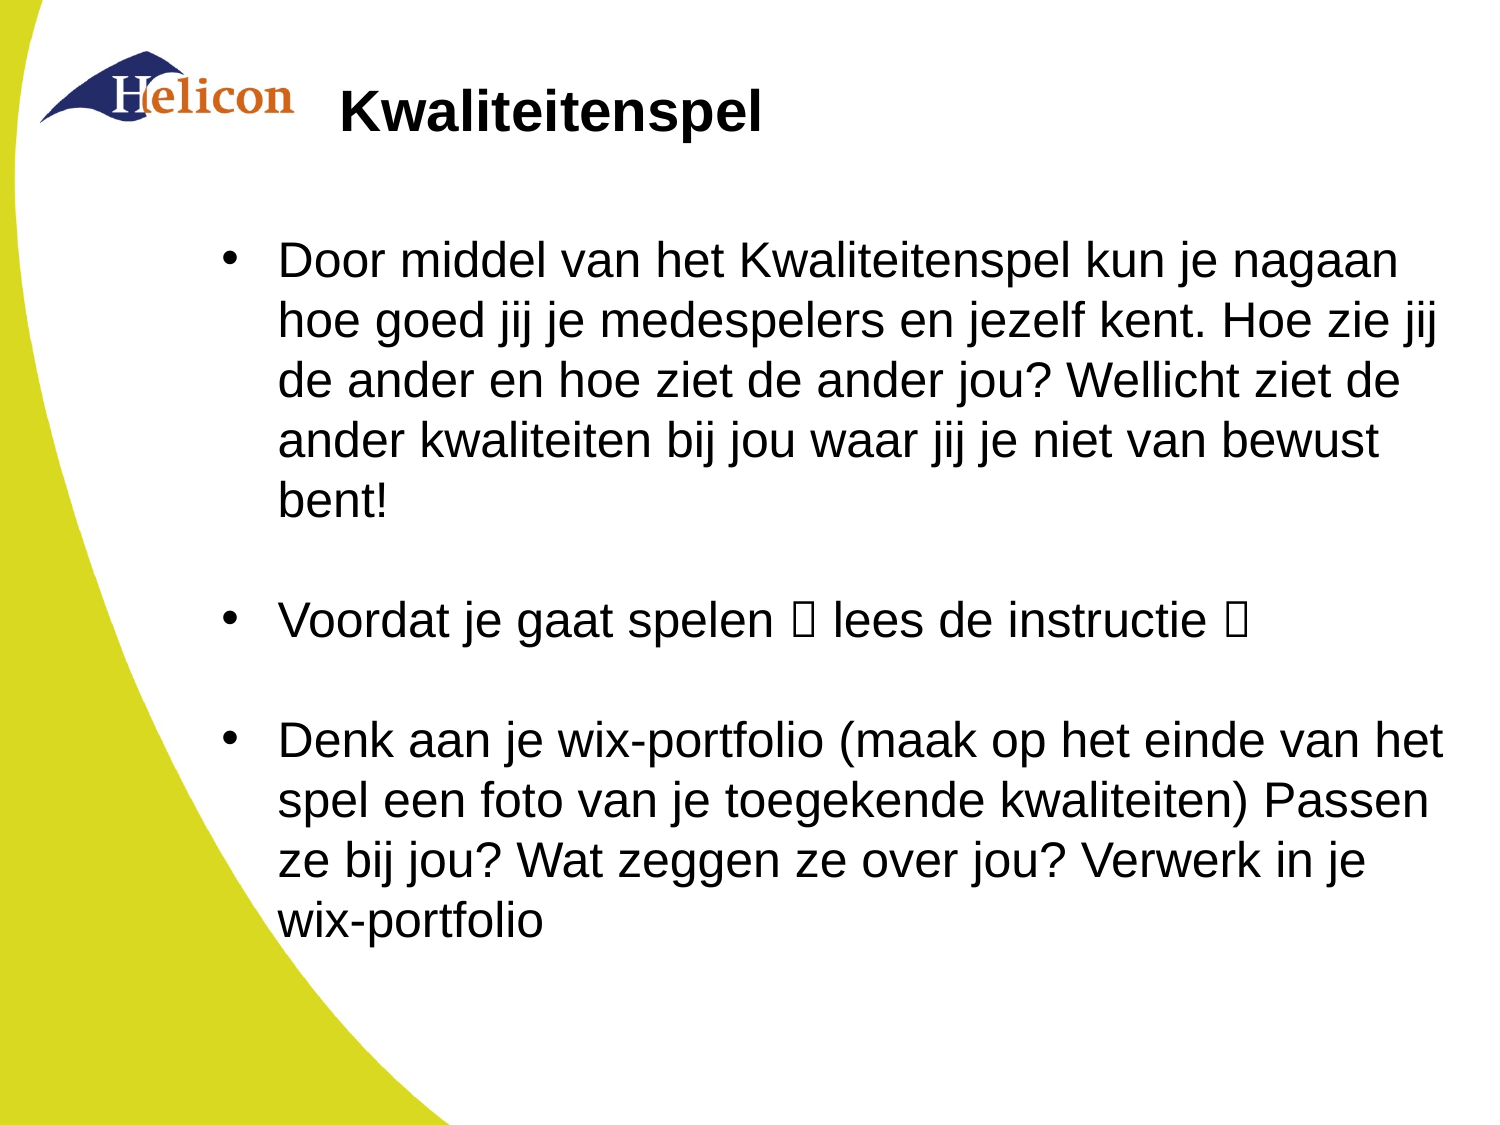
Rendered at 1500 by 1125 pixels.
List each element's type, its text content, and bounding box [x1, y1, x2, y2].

text_box Door middel van het Kwaliteitenspel kun je nagaan hoe goed jij je medespelers en jezelf kent. Hoe zie jij de ander en hoe ziet de ander jou? Wellicht ziet de ander kwaliteiten bij jou waar jij je niet van bewust bent! Voordat je gaat spelen  lees de instructie  Denk aan je wix-portfolio (maak op het einde van het spel een foto van je toegekende kwaliteiten) Passen ze bij jou? Wat zeggen ze over jou? Verwerk in je wix-portfolio [206, 219, 1467, 955]
picture [0, 0, 1500, 1125]
title Kwaliteitenspel [324, 54, 1415, 161]
